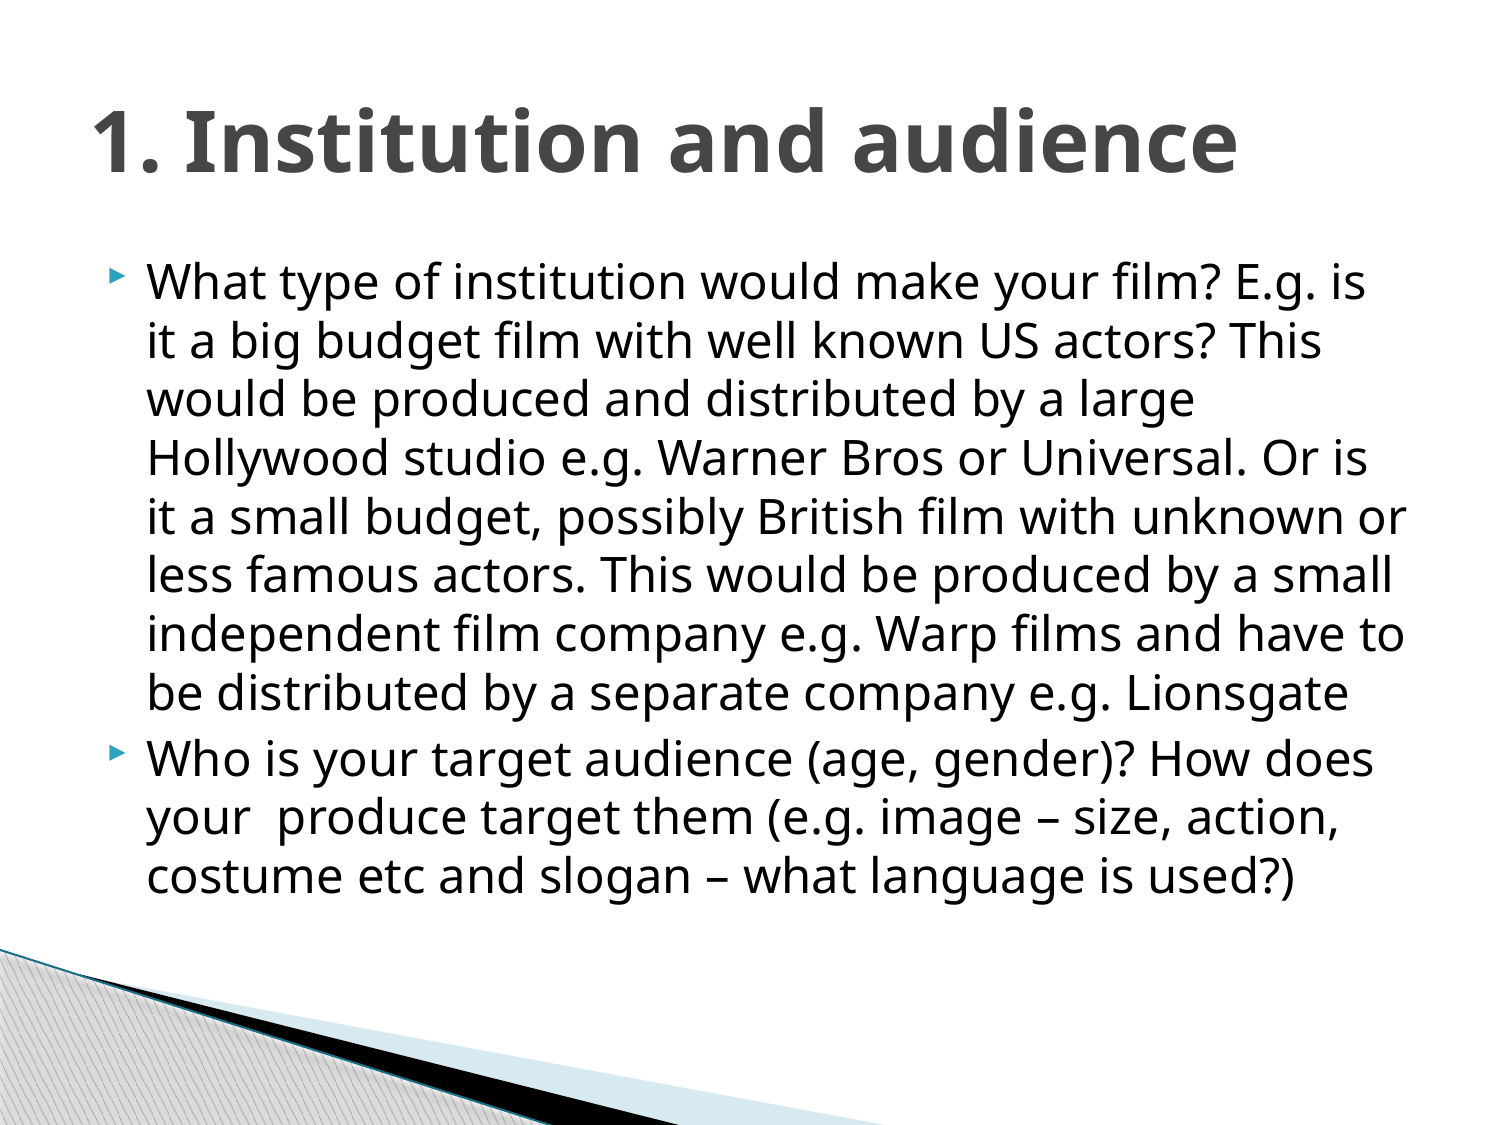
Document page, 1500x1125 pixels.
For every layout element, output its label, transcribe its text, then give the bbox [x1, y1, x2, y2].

list What type of institution would make your film? E.g. is it a big budget film with well known US actors? This would be produced and distributed by a large Hollywood studio e.g. Warner Bros or Universal. Or is it a small budget, possibly British film with unknown or less famous actors. This would be produced by a small independent film company e.g. Warp films and have to be distributed by a separate company e.g. Lionsgate Who is your target audience (age, gender)? How does your produce target them (e.g. image – size, action, costume etc and slogan – what language is used?) [75, 243, 1425, 986]
title 1. Institution and audience [75, 45, 1425, 233]
